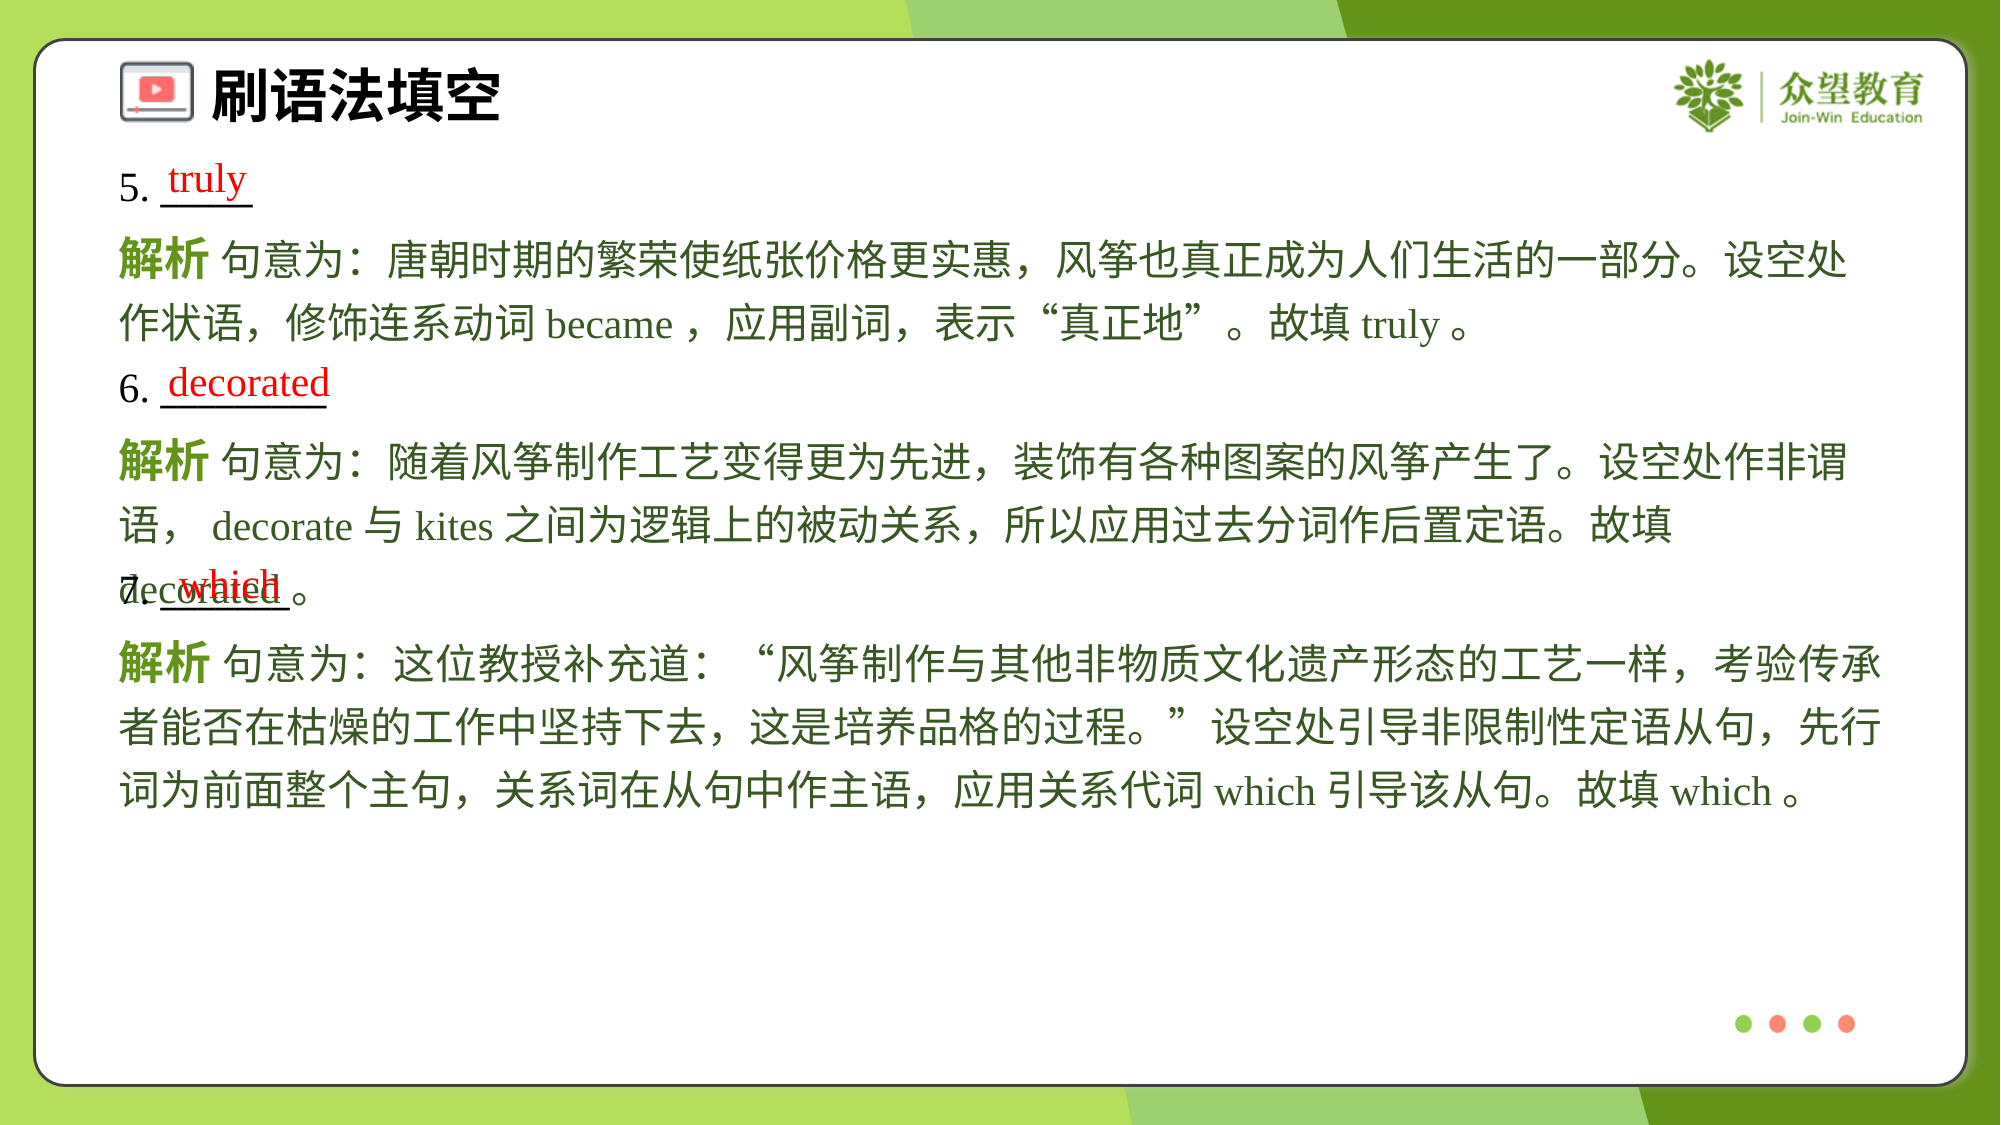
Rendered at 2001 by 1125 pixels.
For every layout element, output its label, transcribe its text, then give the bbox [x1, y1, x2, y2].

text_box 7. _______ [118, 550, 1883, 608]
text_box truly [163, 138, 252, 197]
text_box 5. _____ [118, 146, 1883, 204]
text_box 6. _________ [118, 348, 1883, 406]
text_box 解析 句意为：唐朝时期的繁荣使纸张价格更实惠，风筝也真正成为人们生活的一部分。设空处作状语，修饰连系动词became，应用副词，表示“真正地”。故填truly。 [118, 215, 1883, 343]
picture [0, 0, 2000, 1125]
text_box decorated [163, 342, 335, 400]
text_box 解析 句意为：这位教授补充道：“风筝制作与其他非物质文化遗产形态的工艺一样，考验传承者能否在枯燥的工作中坚持下去，这是培养品格的过程。”设空处引导非限制性定语从句，先行词为前面整个主句，关系词在从句中作主语，应用关系代词which引导该从句。故填which。 [118, 619, 1883, 809]
text_box 解析 句意为：随着风筝制作工艺变得更为先进，装饰有各种图案的风筝产生了。设空处作非谓语，decorate与kites之间为逻辑上的被动关系，所以应用过去分词作后置定语。故填decorated。 [118, 417, 1883, 545]
text_box which [174, 544, 286, 602]
